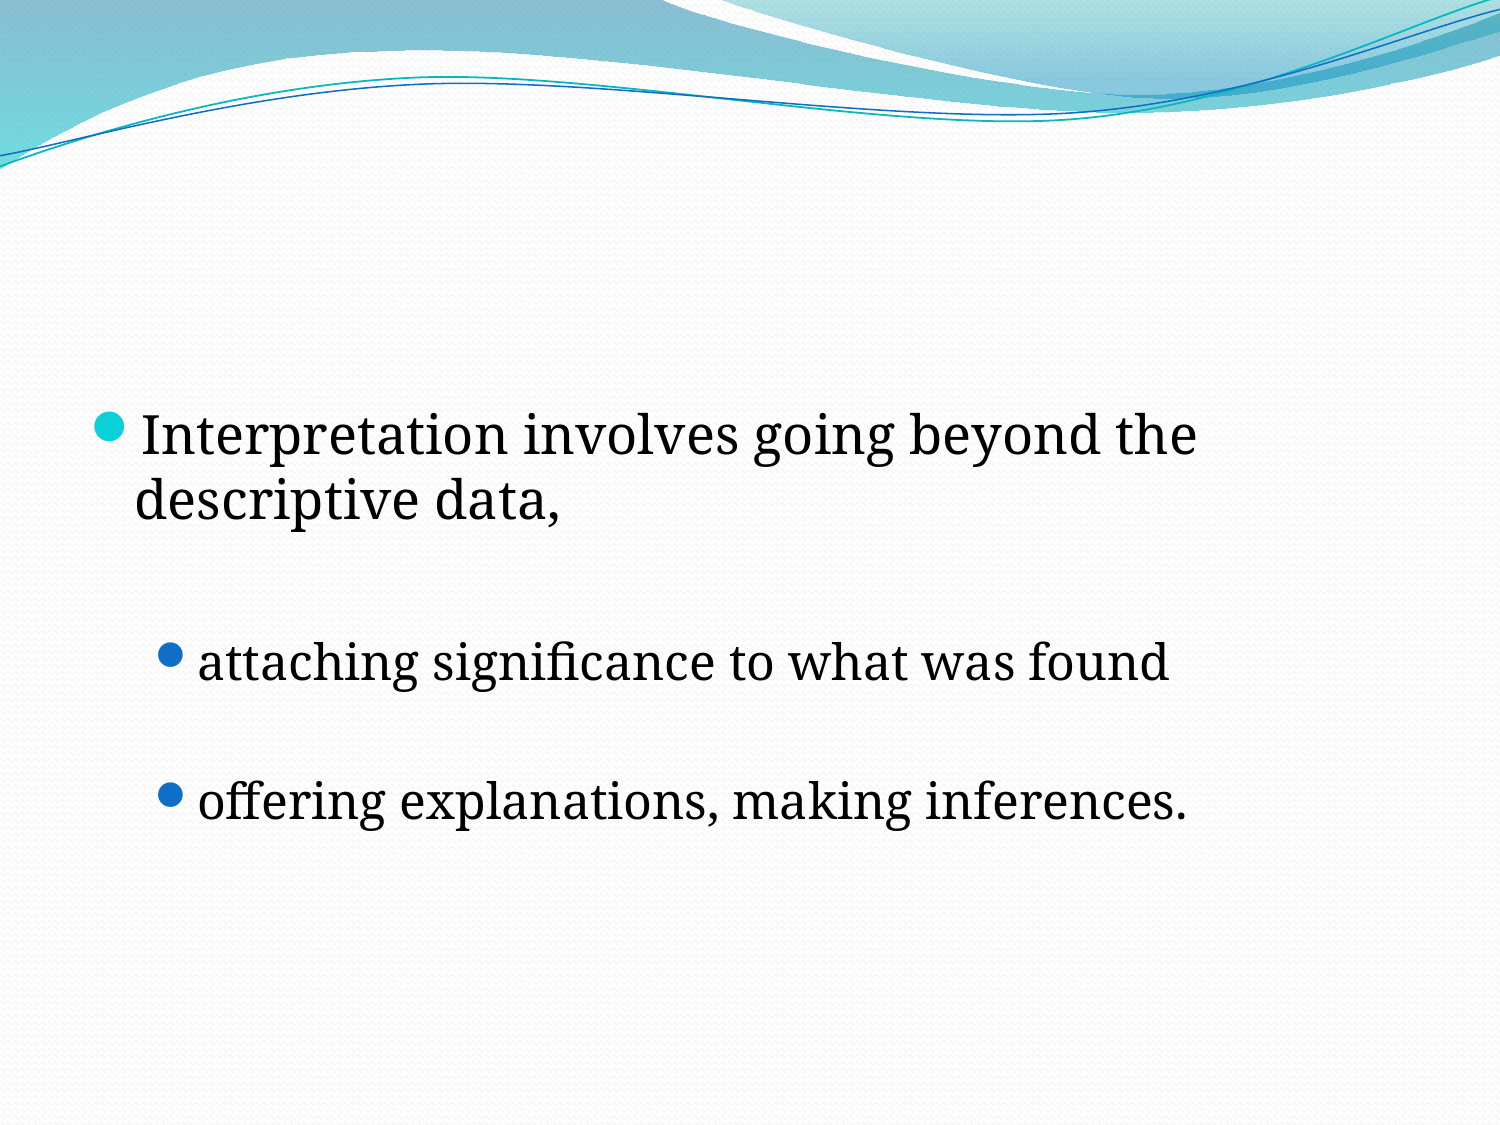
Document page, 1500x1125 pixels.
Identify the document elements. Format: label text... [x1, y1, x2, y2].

list Interpretation involves going beyond the descriptive data, attaching significance to what was found offering explanations, making inferences. [74, 317, 1426, 1038]
